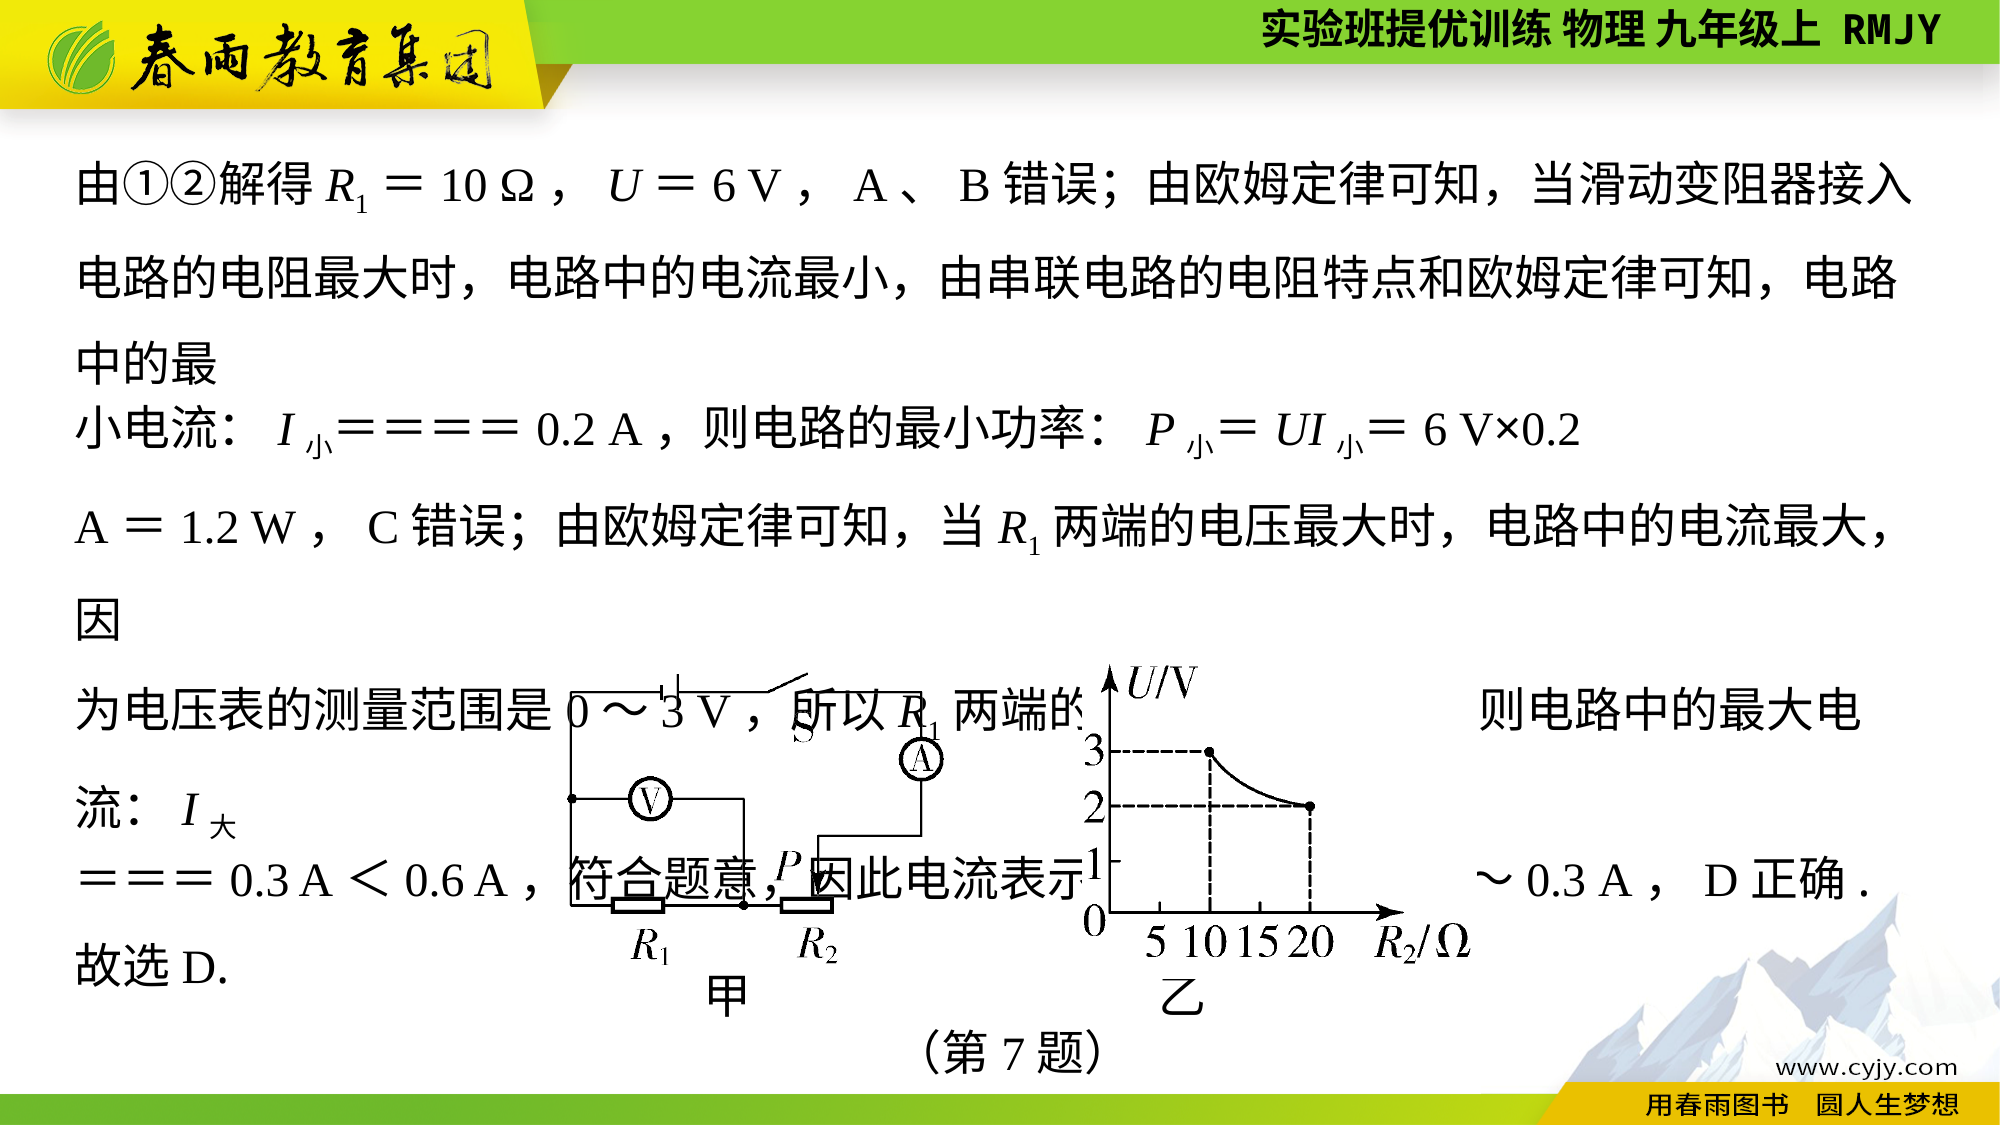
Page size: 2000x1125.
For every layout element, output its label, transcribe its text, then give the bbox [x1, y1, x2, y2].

picture [0, 0, 2000, 1125]
text_box 甲 乙 （第7题） [688, 957, 1339, 1088]
